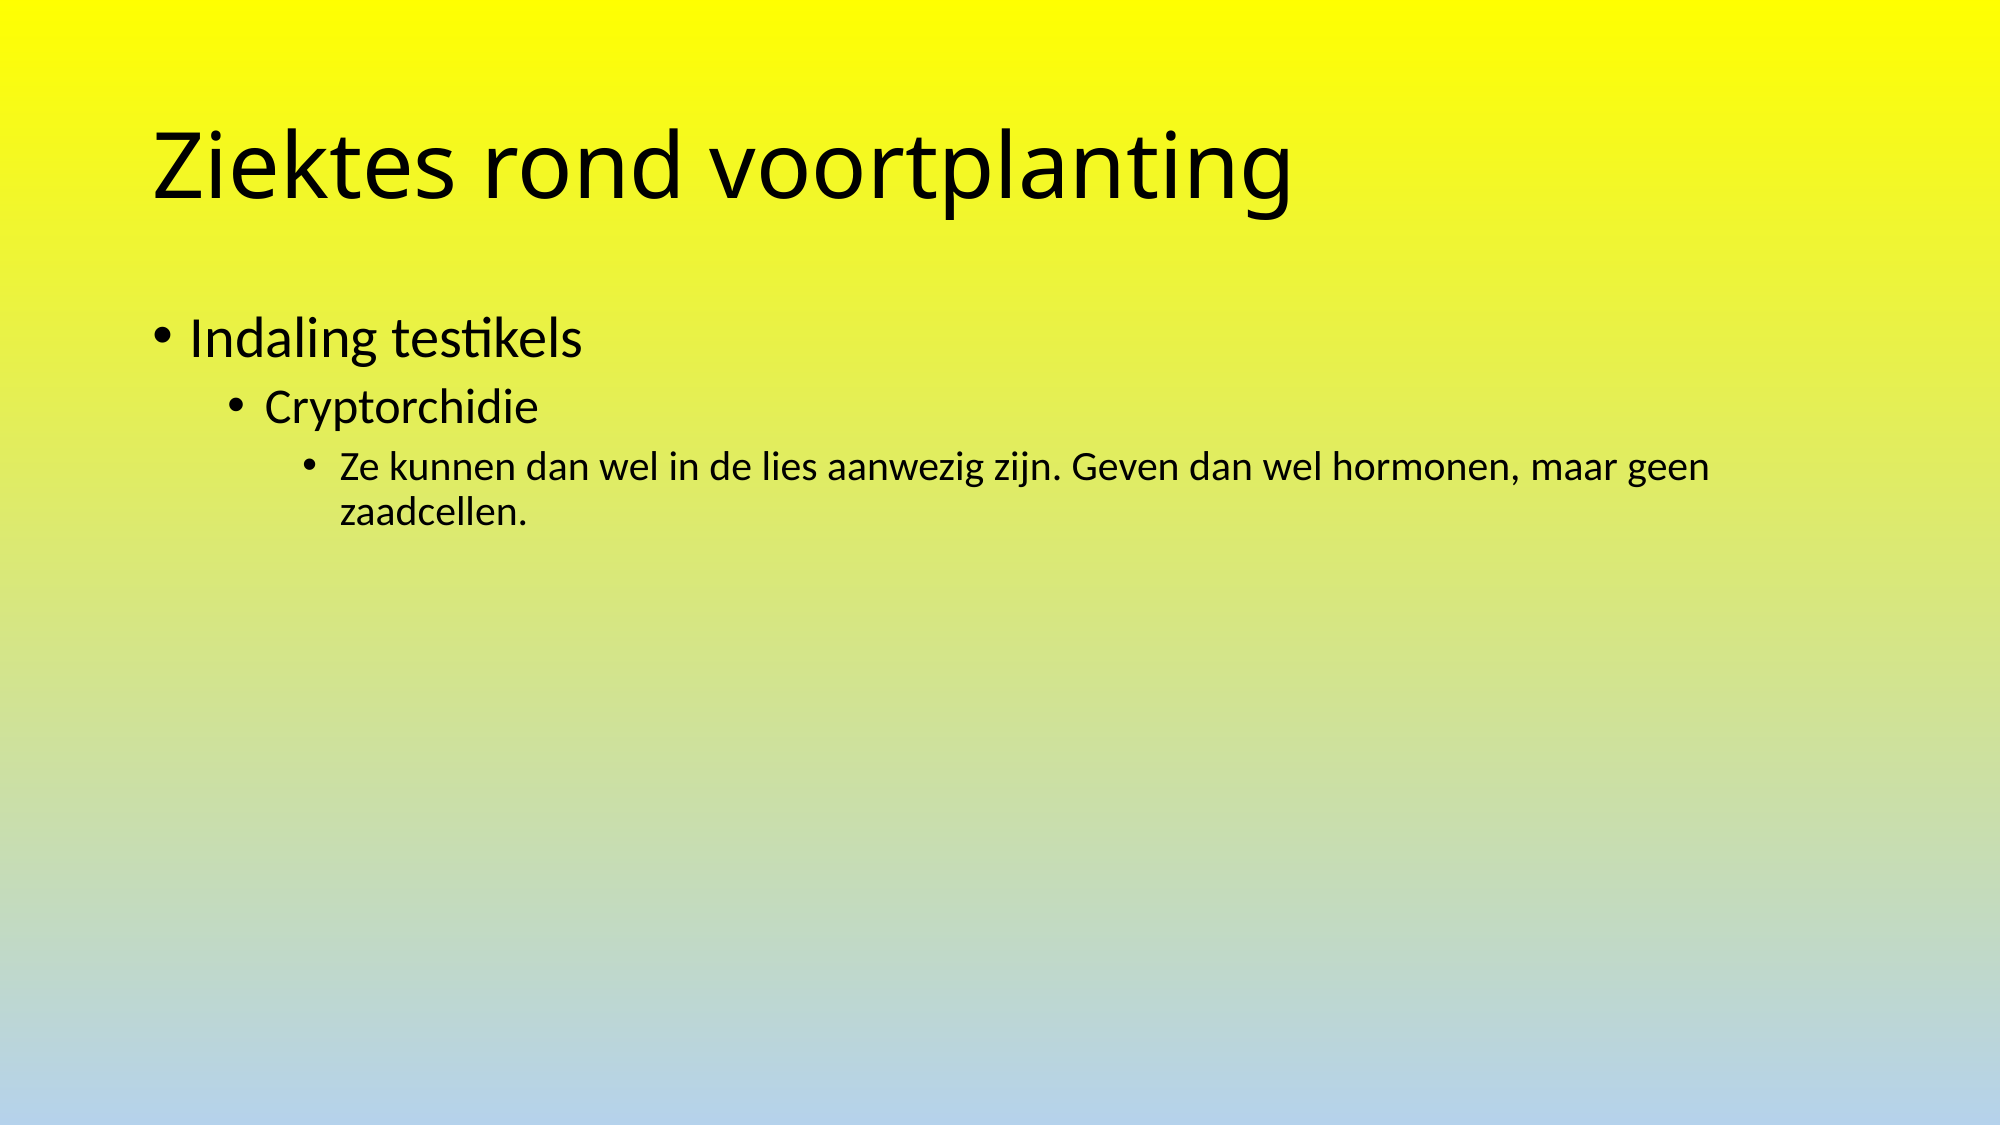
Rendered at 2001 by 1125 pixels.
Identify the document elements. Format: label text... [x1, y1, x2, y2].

title Ziektes rond voortplanting [137, 59, 1863, 278]
list Indaling testikels Cryptorchidie Ze kunnen dan wel in de lies aanwezig zijn. Geven dan wel hormonen, maar geen zaadcellen. [137, 299, 1863, 1014]
